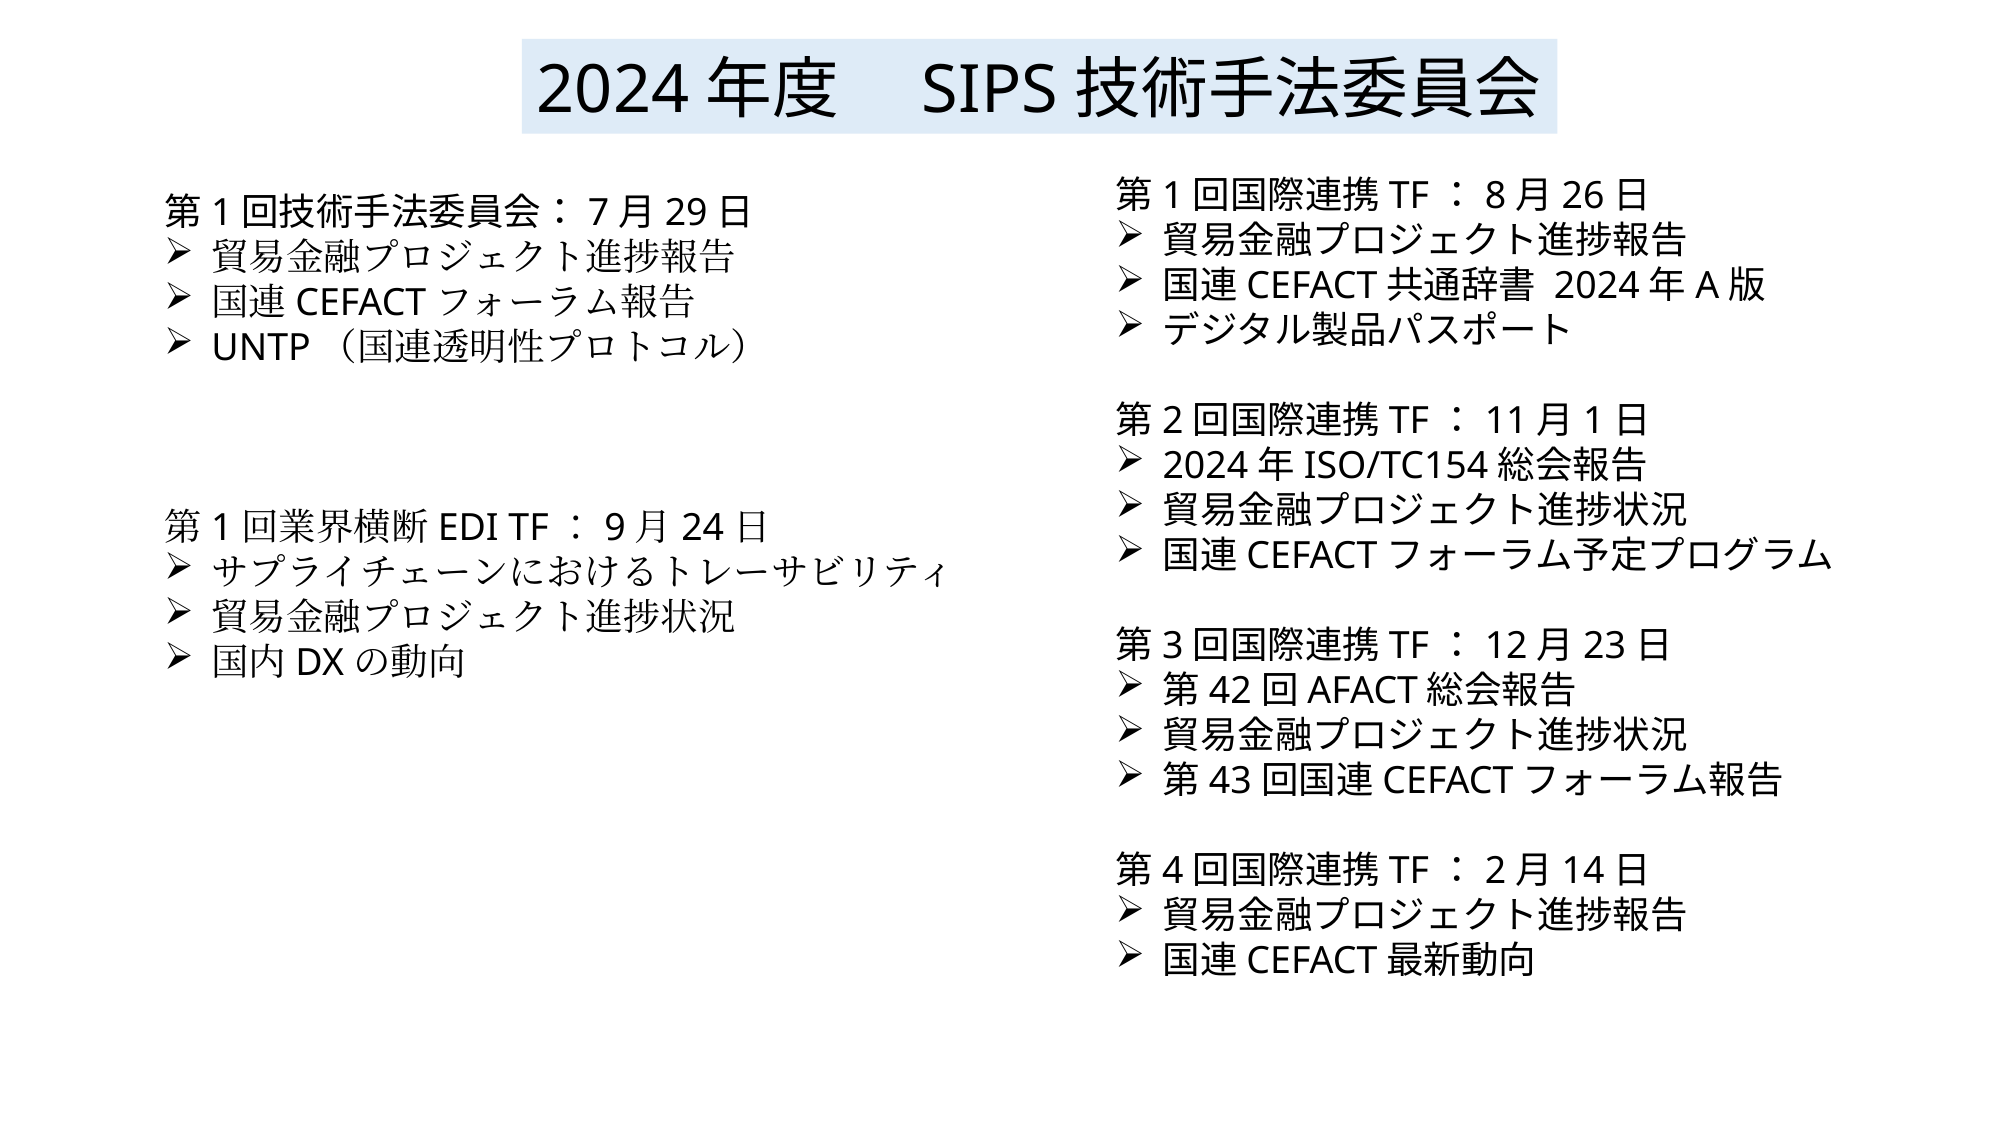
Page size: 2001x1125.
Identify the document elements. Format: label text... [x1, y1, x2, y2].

text_box 第1回技術手法委員会：7月29日 貿易金融プロジェクト進捗報告 国連CEFACTフォーラム報告 UNTP（国連透明性プロトコル） 第1回業界横断EDI TF：9月24日 サプライチェーンにおけるトレーサビリティ 貿易金融プロジェクト進捗状況 国内DXの動向 [149, 180, 979, 781]
text_box 2024年度 SIPS技術手法委員会 [521, 38, 1558, 134]
text_box 第1回国際連携TF：8月26日 貿易金融プロジェクト進捗報告 国連CEFACT共通辞書 2024年A版 デジタル製品パスポート 第2回国際連携TF：11月1日 2024年ISO/TC154総会報告 貿易金融プロジェクト進捗状況 国連CEFACTフォーラム予定プログラム 第3回国際連携TF：12月23日 第42回AFACT総会報告 貿易金融プロジェクト進捗状況 第43回国連CEFACTフォーラム報告 第4回国際連携TF：2月14日 貿易金融プロジェクト進捗報告 国連CEFACT最新動向 [1100, 163, 1930, 1034]
